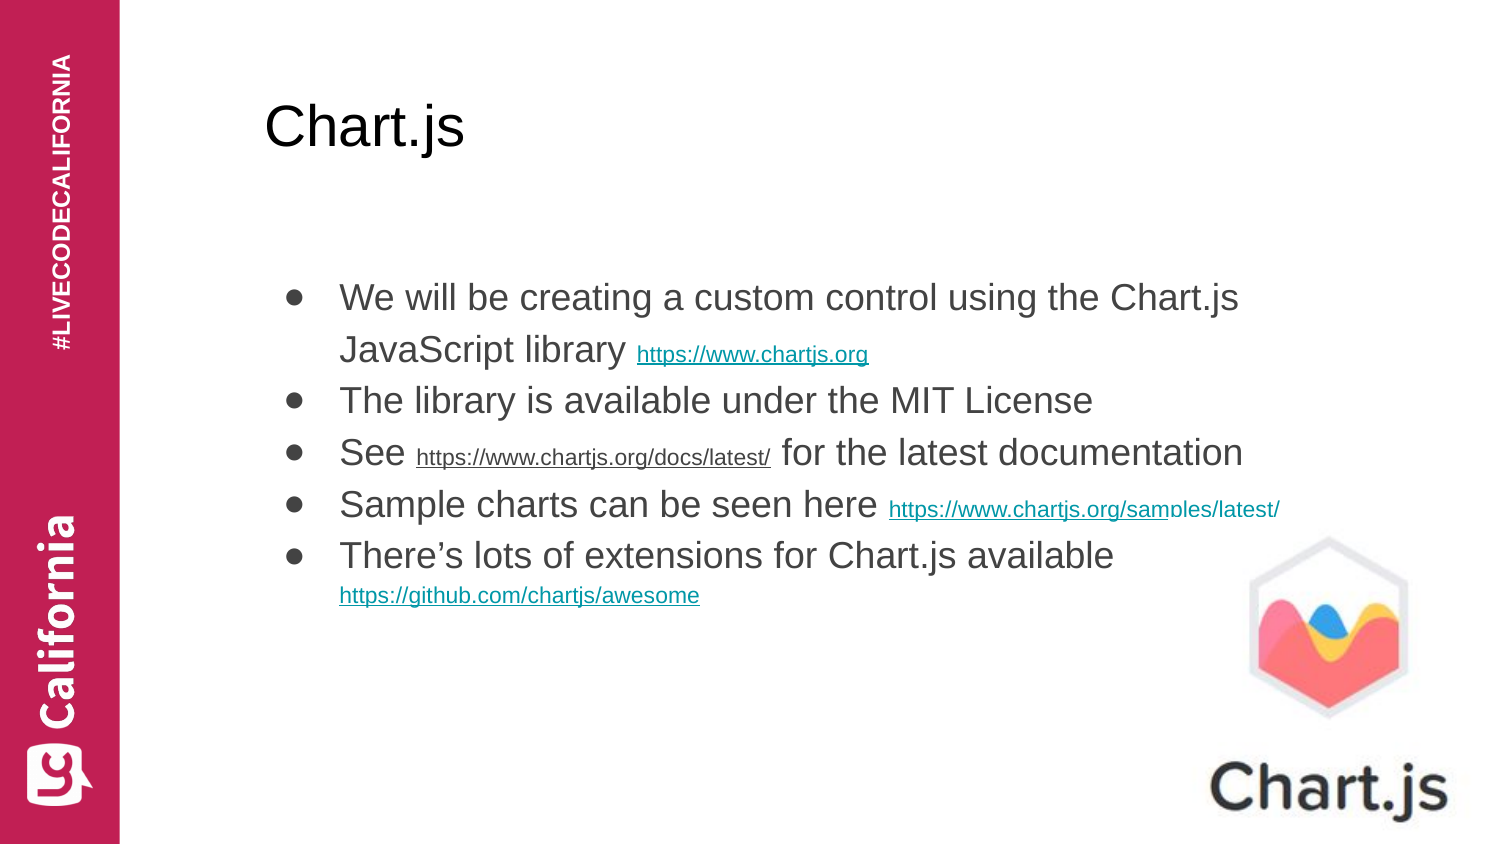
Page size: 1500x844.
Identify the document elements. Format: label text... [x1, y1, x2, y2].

title Chart.js [249, 72, 1417, 236]
picture [1168, 517, 1482, 832]
picture [0, 0, 120, 844]
list We will be creating a custom control using the Chart.js JavaScript library https://www.chartjs.org The library is available under the MIT License See https://www.chartjs.org/docs/latest/ for the latest documentation Sample charts can be seen here https://www.chartjs.org/samples/latest/ There’s lots of extensions for Chart.js available https://github.com/chartjs/awesome [249, 251, 1417, 820]
